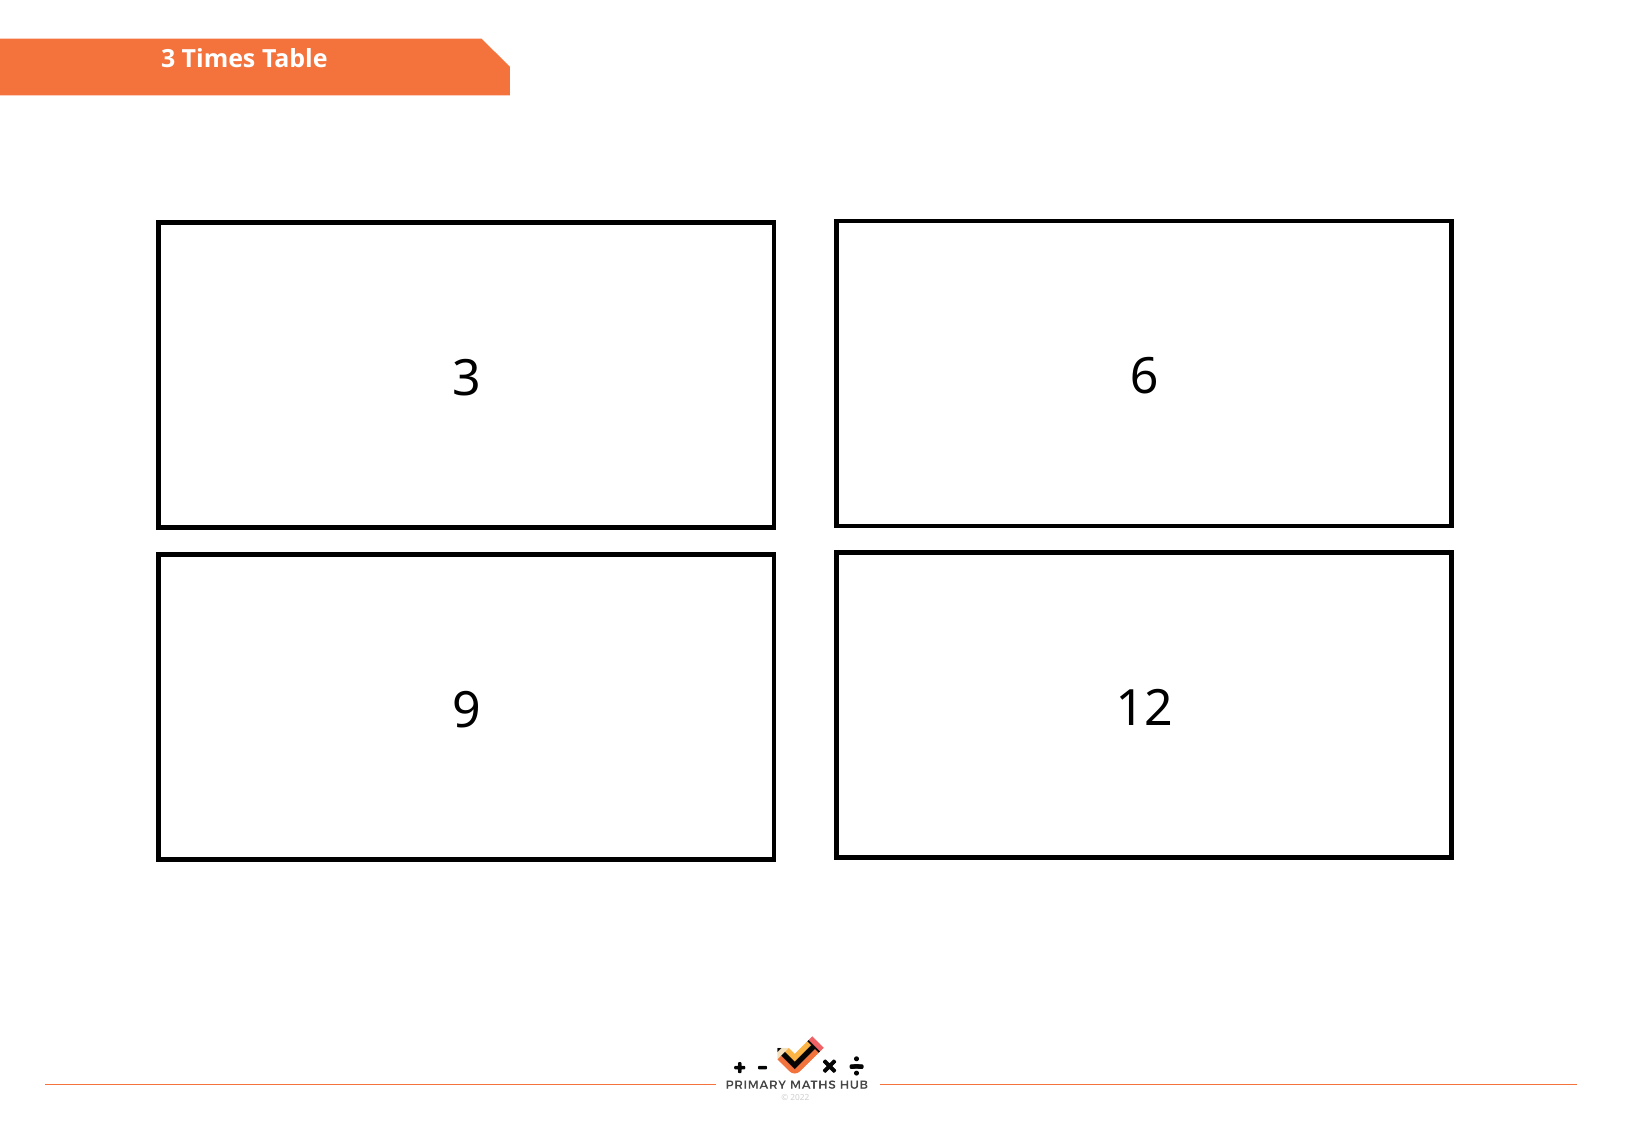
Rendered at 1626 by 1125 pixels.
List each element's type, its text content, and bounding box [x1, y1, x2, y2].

text_box 3 Times Table [0, 37, 511, 97]
picture [722, 1034, 872, 1094]
text_box 6 [835, 220, 1453, 527]
text_box 9 [158, 553, 775, 860]
text_box 12 [835, 552, 1453, 859]
text_box 3 [158, 222, 775, 529]
text_box © 2022 [720, 1084, 870, 1110]
